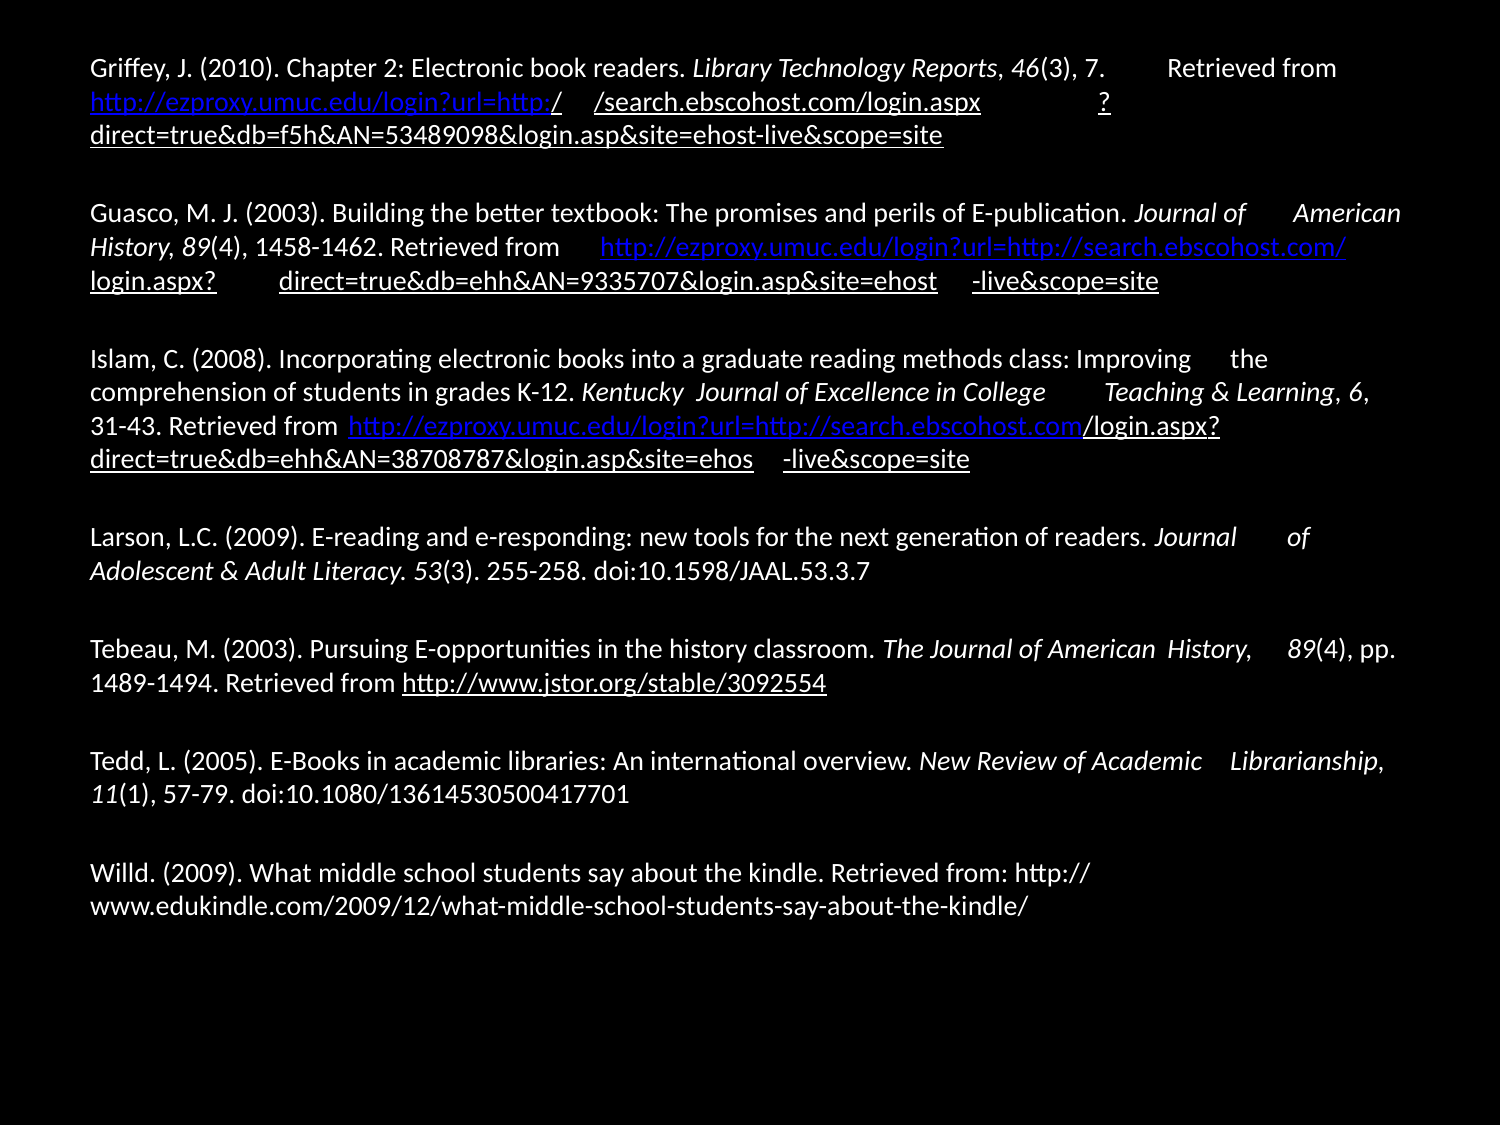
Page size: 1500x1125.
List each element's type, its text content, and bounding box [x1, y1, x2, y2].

list Griffey, J. (2010). Chapter 2: Electronic book readers. Library Technology Reports, 46(3), 7. Retrieved from http://ezproxy.umuc.edu/login?url=http:/ /search.ebscohost.com/login.aspx ? direct=true&db=f5h&AN=53489098&login.asp&site=ehost-live&scope=site Guasco, M. J. (2003). Building the better textbook: The promises and perils of E-publication. Journal of American History, 89(4), 1458-1462. Retrieved from http://ezproxy.umuc.edu/login?url=http://search.ebscohost.com/login.aspx? direct=true&db=ehh&AN=9335707&login.asp&site=ehost -live&scope=site Islam, C. (2008). Incorporating electronic books into a graduate reading methods class: Improving the comprehension of students in grades K-12. Kentucky Journal of Excellence in College Teaching & Learning, 6, 31-43. Retrieved from http://ezproxy.umuc.edu/login?url=http://search.ebscohost.com/login.aspx? direct=true&db=ehh&AN=38708787&login.asp&site=ehos -live&scope=site Larson, L.C. (2009). E-reading and e-responding: new tools for the next generation of readers. Journal of Adolescent & Adult Literacy. 53(3). 255-258. doi:10.1598/JAAL.53.3.7 Tebeau, M. (2003). Pursuing E-opportunities in the history classroom. The Journal of American History, 89(4), pp. 1489-1494. Retrieved from http://www.jstor.org/stable/3092554 Tedd, L. (2005). E-Books in academic libraries: An international overview. New Review of Academic Librarianship, 11(1), 57-79. doi:10.1080/13614530500417701 Willd. (2009). What middle school students say about the kindle. Retrieved from: http:// www.edukindle.com/2009/12/what-middle-school-students-say-about-the-kindle/ [75, 42, 1425, 984]
